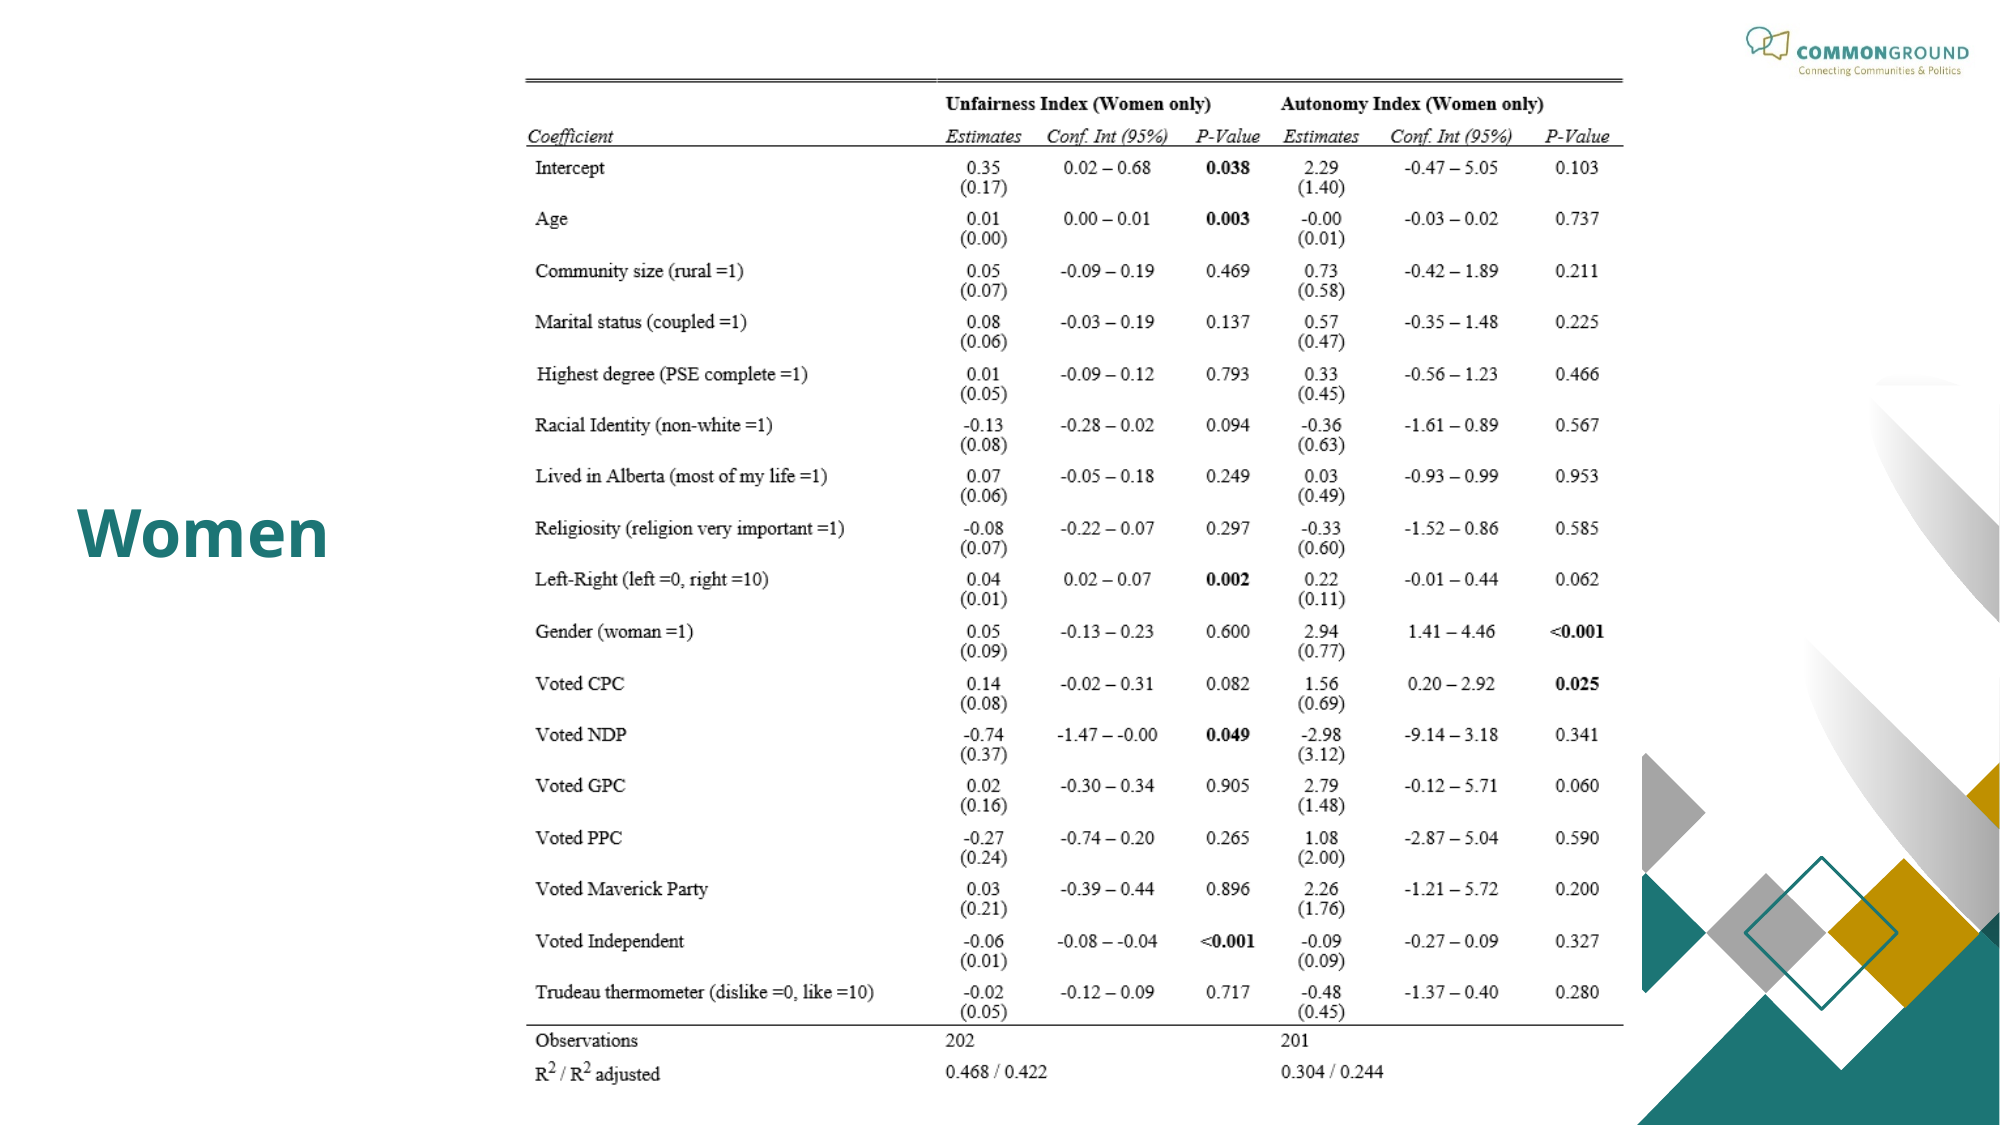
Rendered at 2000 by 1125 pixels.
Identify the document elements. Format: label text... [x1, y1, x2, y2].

picture [516, 67, 1642, 1107]
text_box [1259, 385, 2000, 1125]
text_box Women [77, 491, 511, 684]
picture [1734, 22, 1979, 81]
